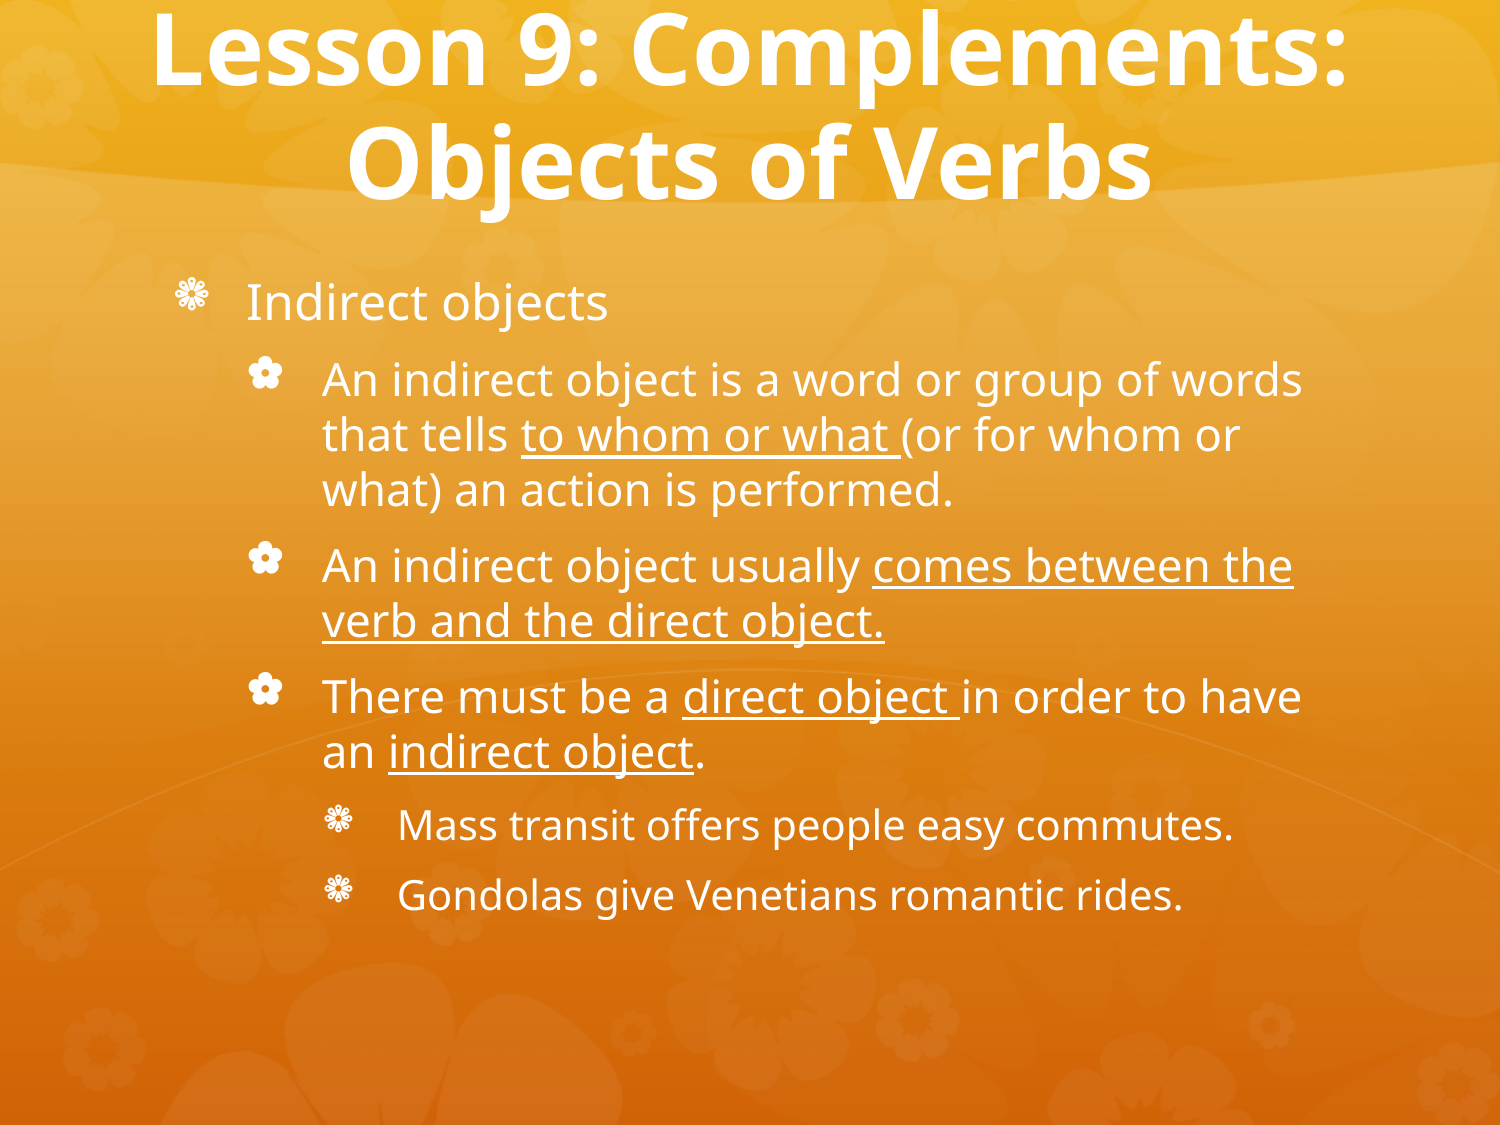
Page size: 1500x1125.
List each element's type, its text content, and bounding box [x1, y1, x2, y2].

title Lesson 9: Complements: Objects of Verbs [127, 14, 1372, 203]
picture [0, 0, 1500, 1125]
list Indirect objects An indirect object is a word or group of words that tells to whom or what (or for whom or what) an action is performed. An indirect object usually comes between the verb and the direct object. There must be a direct object in order to have an indirect object. Mass transit offers people easy commutes. Gondolas give Venetians romantic rides. [156, 262, 1344, 967]
